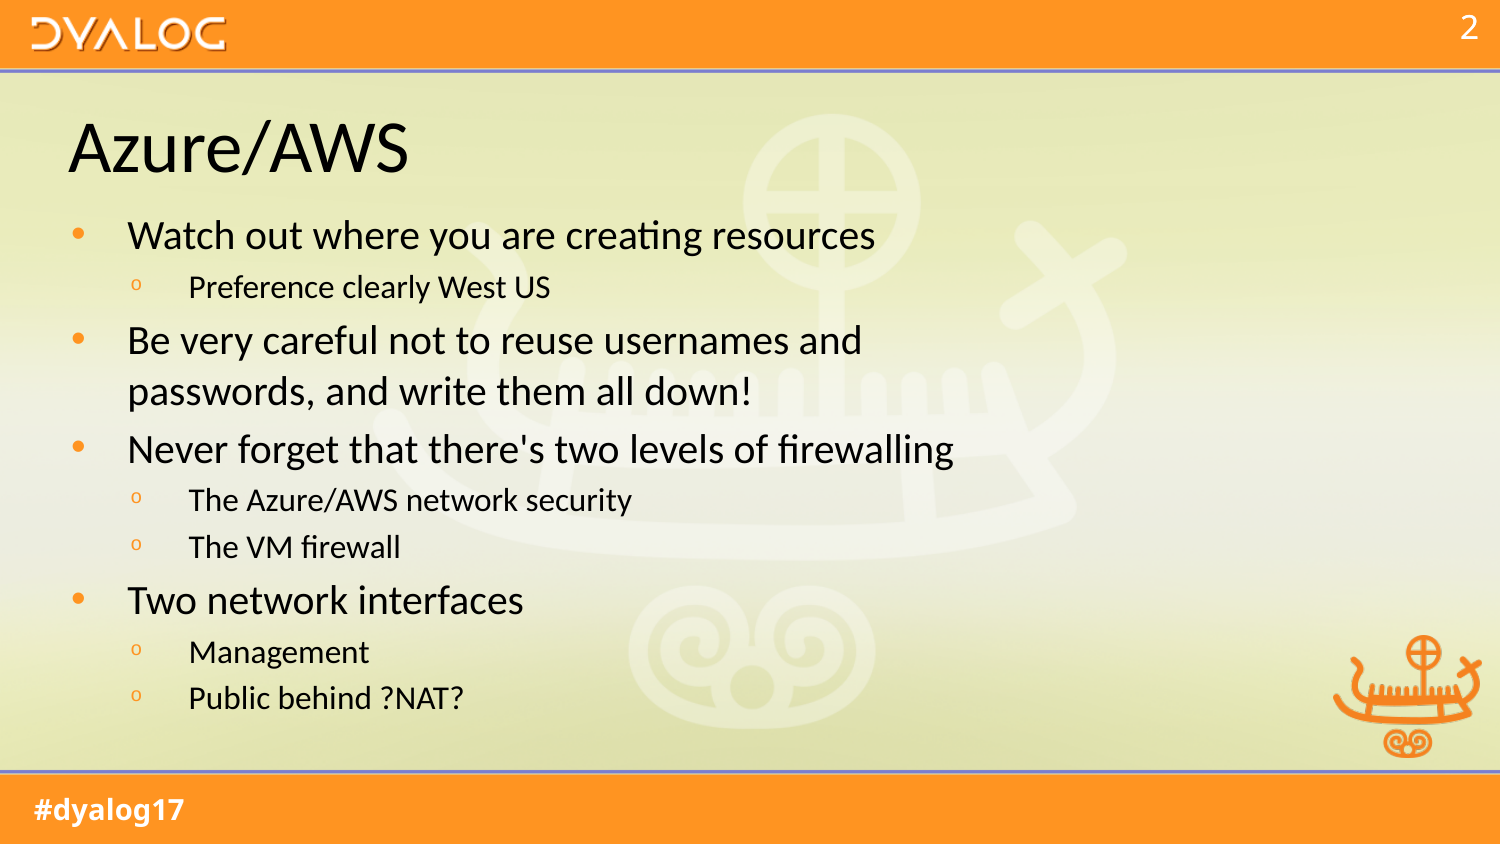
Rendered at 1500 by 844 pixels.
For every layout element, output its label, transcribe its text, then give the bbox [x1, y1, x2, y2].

picture [0, 0, 1500, 844]
list Watch out where you are creating resources Preference clearly West US Be very careful not to reuse usernames and passwords, and write them all down! Never forget that there's two levels of firewalling The Azure/AWS network security The VM firewall Two network interfaces Management Public behind ?NAT? [56, 200, 1069, 758]
title Azure/AWS [53, 94, 1425, 192]
